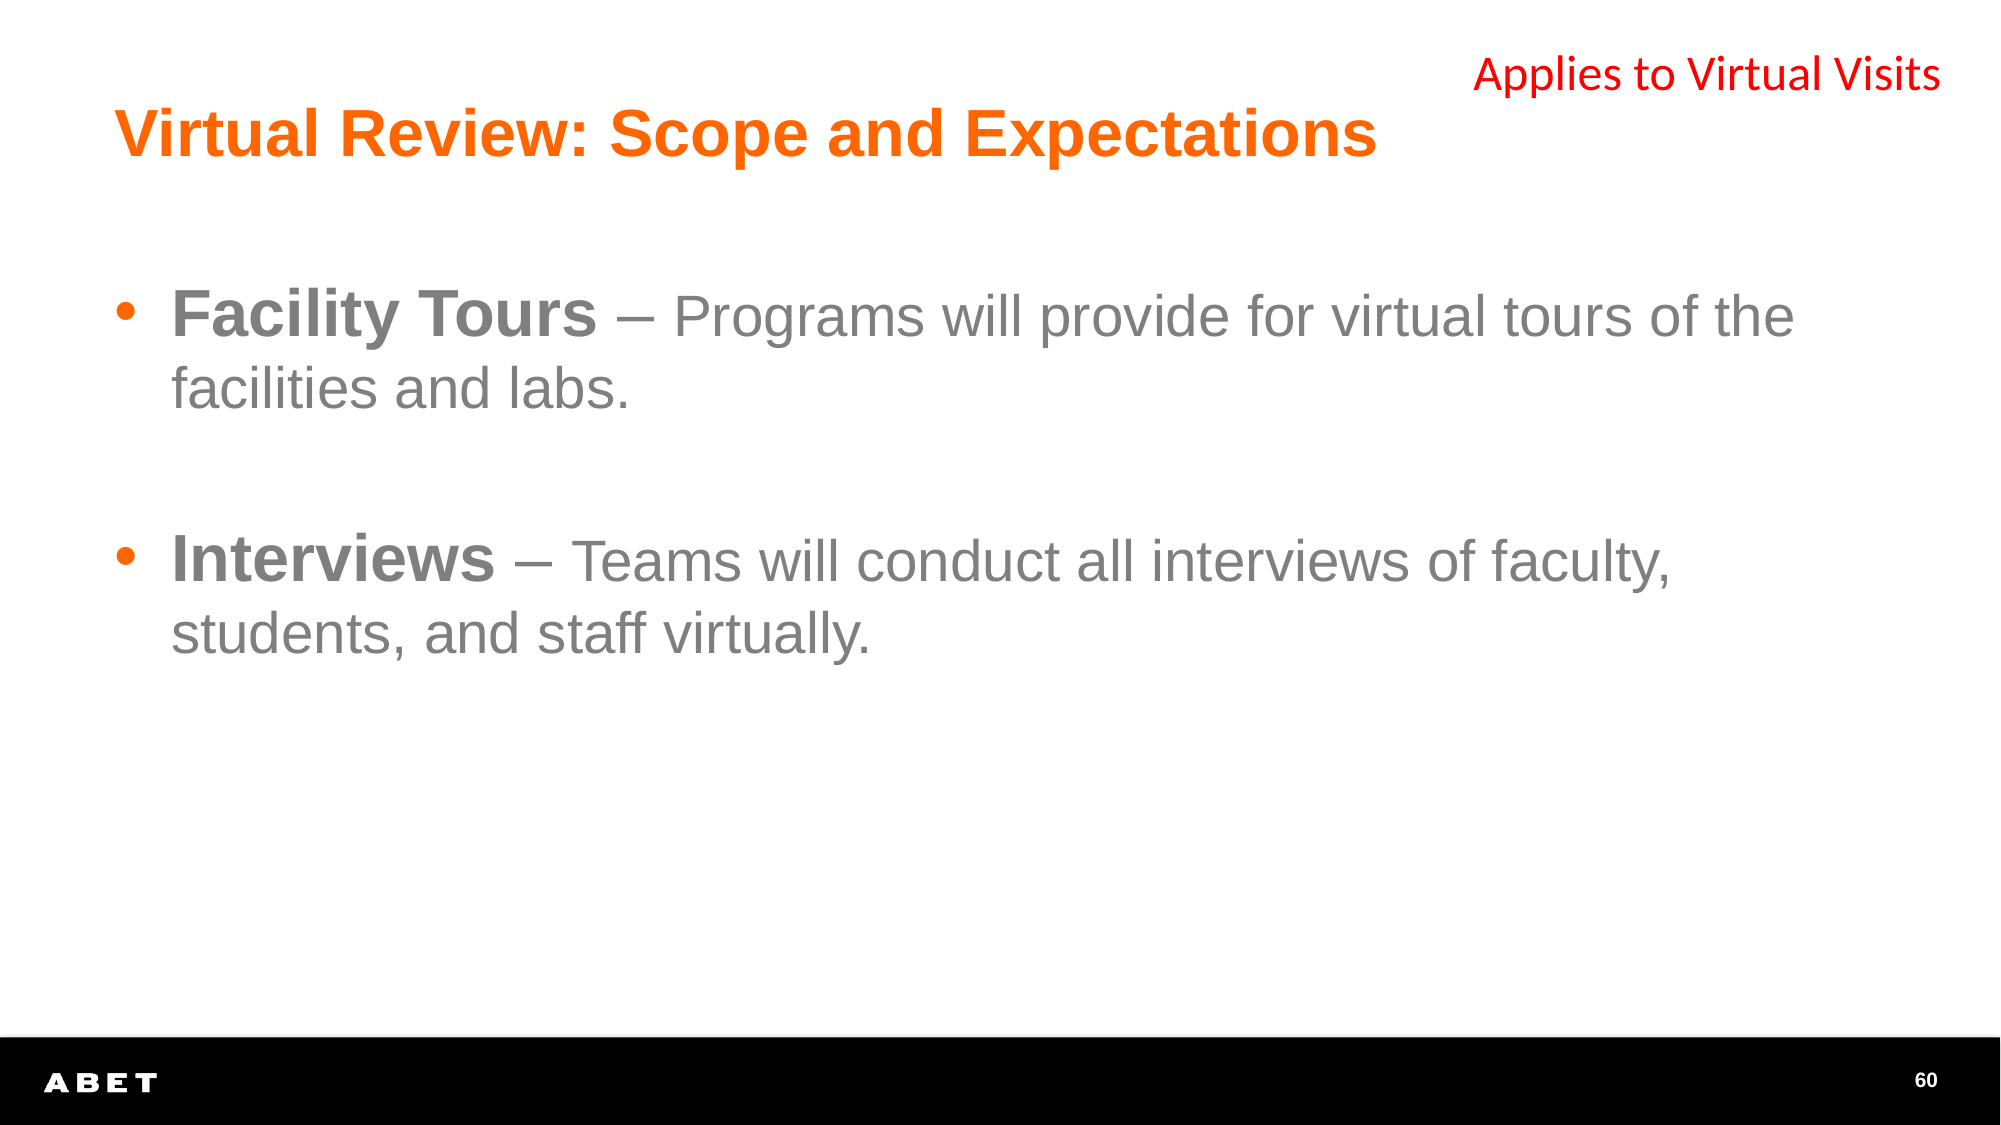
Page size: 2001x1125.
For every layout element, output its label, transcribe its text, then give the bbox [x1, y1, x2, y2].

title Virtual Review: Scope and Expectations [99, 82, 1900, 213]
picture [16, 1052, 184, 1113]
text_box Applies to Virtual Visits [1458, 32, 1957, 108]
list Facility Tours – Programs will provide for virtual tours of the facilities and labs. Interviews – Teams will conduct all interviews of faculty, students, and staff virtually. [99, 262, 1900, 975]
